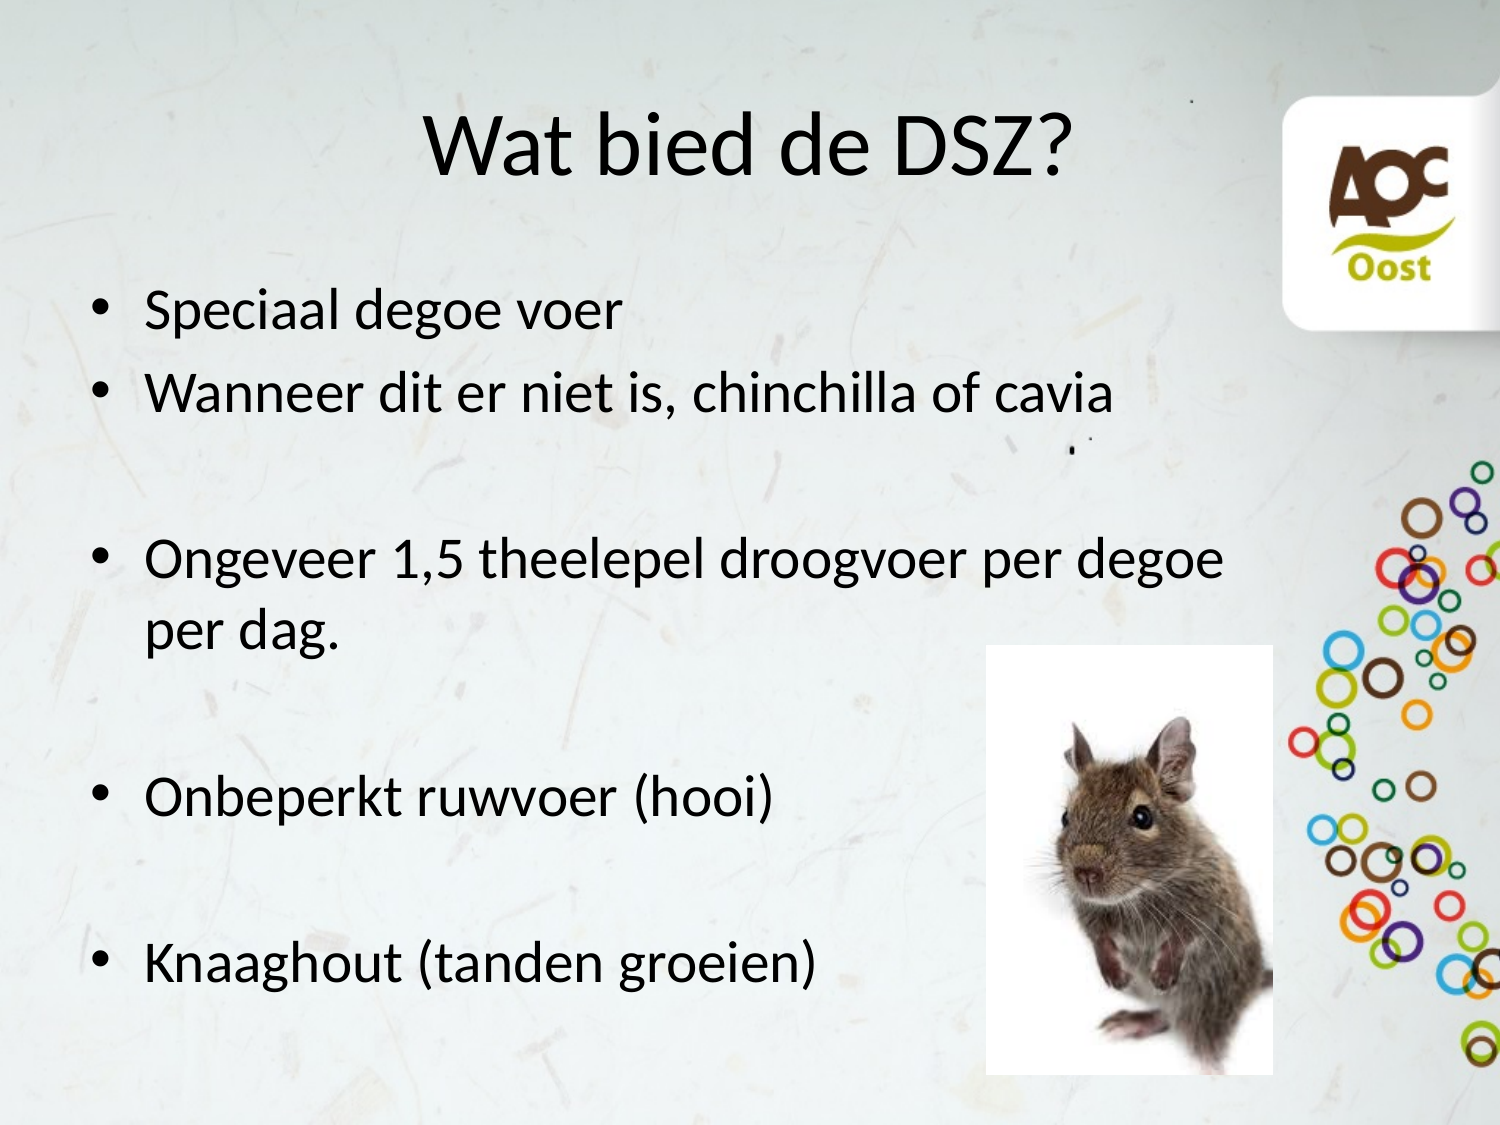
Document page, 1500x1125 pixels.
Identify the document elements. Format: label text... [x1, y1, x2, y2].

title Wat bied de DSZ? [75, 45, 1425, 233]
picture [0, 0, 1500, 1125]
list Speciaal degoe voer Wanneer dit er niet is, chinchilla of cavia Ongeveer 1,5 theelepel droogvoer per degoe per dag. Onbeperkt ruwvoer (hooi) Knaaghout (tanden groeien) [75, 262, 1425, 1005]
